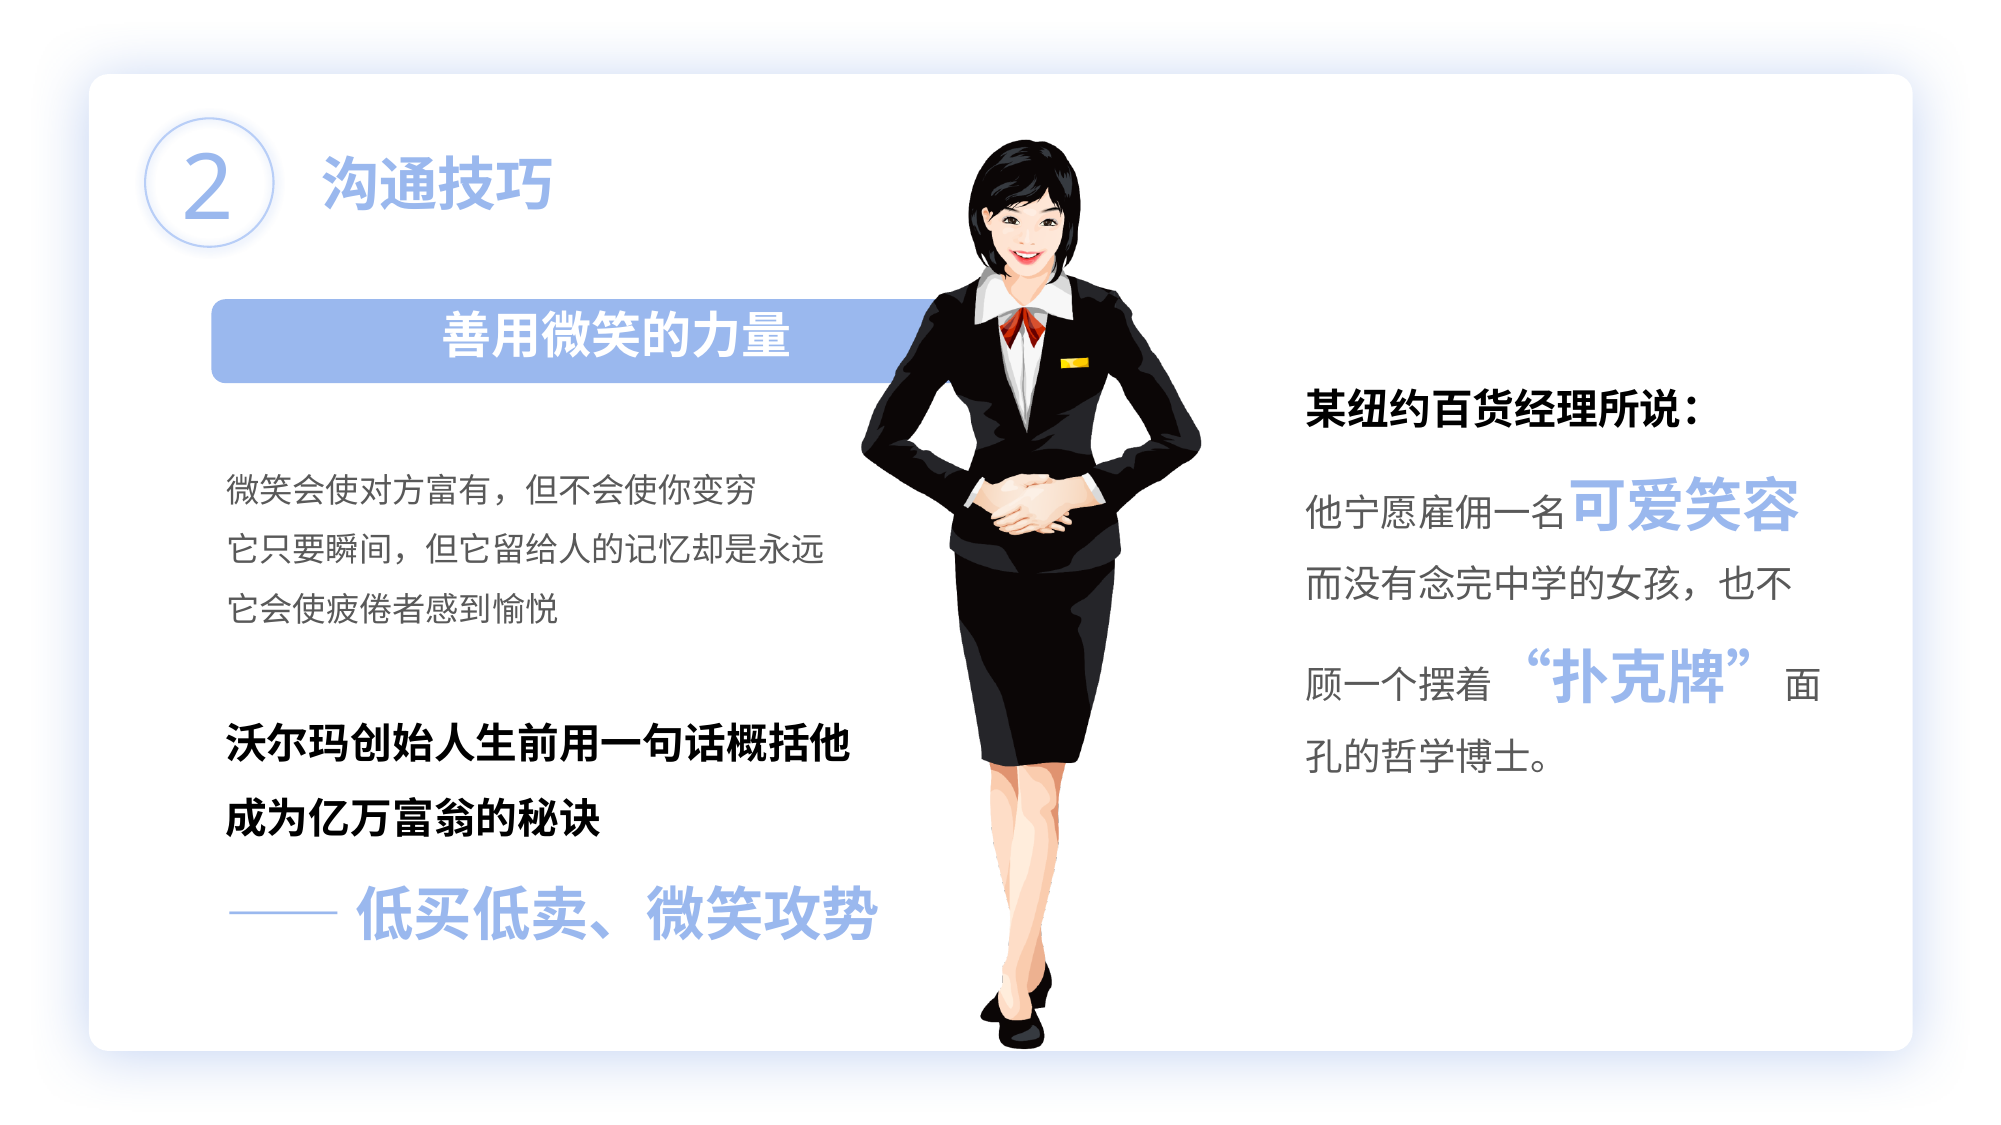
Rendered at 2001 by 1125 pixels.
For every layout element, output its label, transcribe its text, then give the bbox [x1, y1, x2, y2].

picture [851, 103, 1220, 1089]
text_box 沃尔玛创始人生前用一句话概括他成为亿万富翁的秘诀 ——低买低卖、微笑攻势 [210, 684, 851, 955]
text_box 善用微笑的力量 [211, 299, 851, 384]
text_box 沟通技巧 [306, 139, 781, 225]
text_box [145, 118, 274, 247]
text_box 微笑会使对方富有，但不会使你变穷 它只要瞬间，但它留给人的记忆却是永远 它会使疲倦者感到愉悦 [211, 441, 843, 636]
text_box 某纽约百货经理所说： 他宁愿雇佣一名可爱笑容而没有念完中学的女孩，也不顾一个摆着“扑克牌”面孔的哲学博士。 [1291, 350, 1839, 785]
